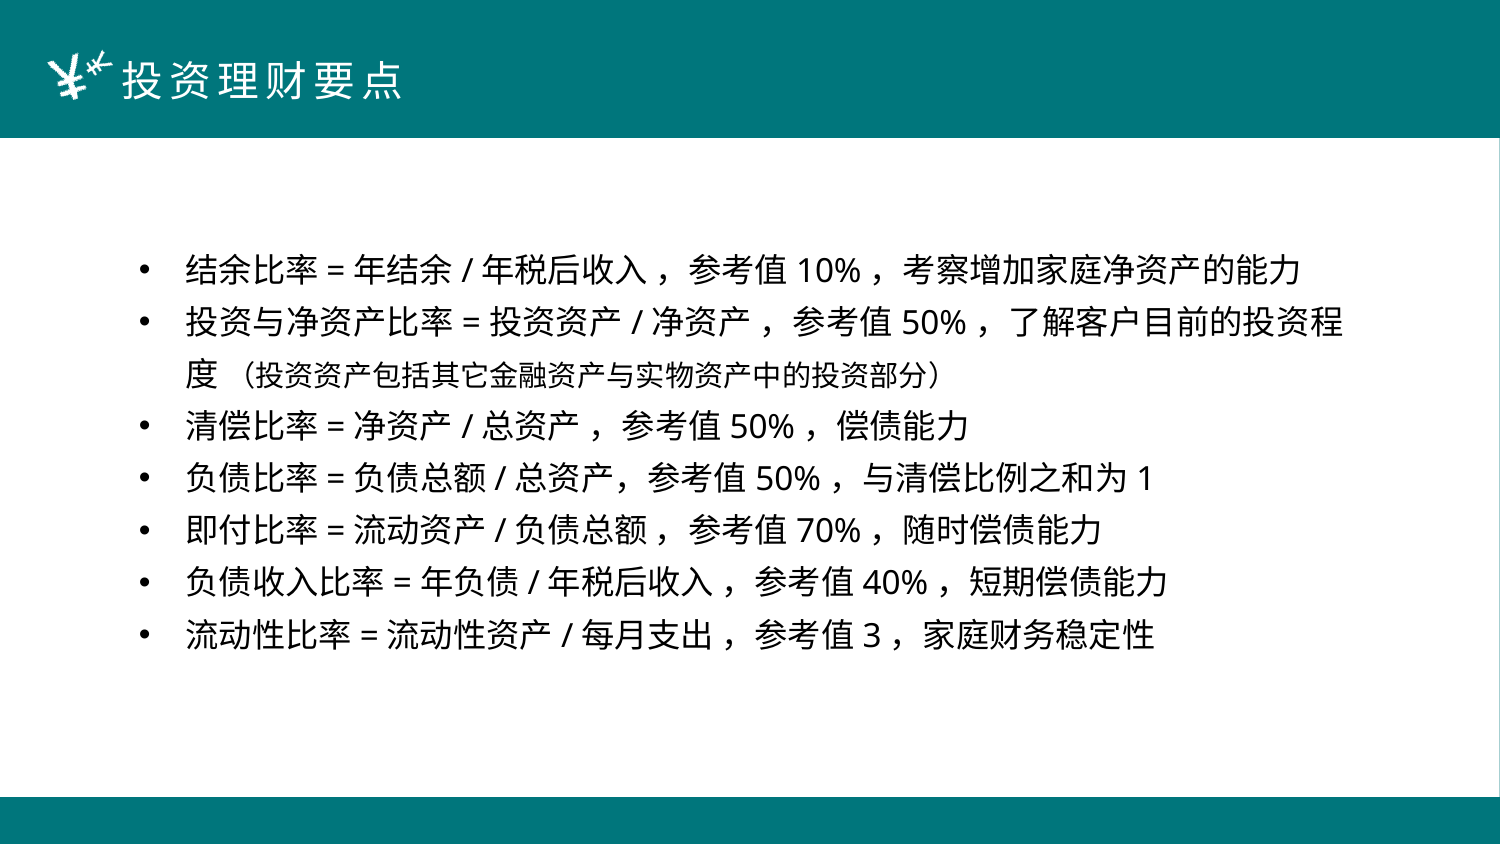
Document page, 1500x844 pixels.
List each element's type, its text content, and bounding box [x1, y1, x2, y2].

text_box 结余比率=年结余/年税后收入 ，参考值10%，考察增加家庭净资产的能力 投资与净资产比率=投资资产/净资产 ，参考值50%，了解客户目前的投资程度 （投资资产包括其它金融资产与实物资产中的投资部分） 清偿比率=净资产/总资产 ，参考值50%，偿债能力 负债比率=负债总额/总资产，参考值50%，与清偿比例之和为1 即付比率=流动资产/负债总额 ，参考值70%，随时偿债能力 负债收入比率=年负债/年税后收入 ，参考值40%，短期偿债能力 流动性比率=流动性资产/每月支出 ，参考值3，家庭财务稳定性 [123, 229, 1359, 662]
